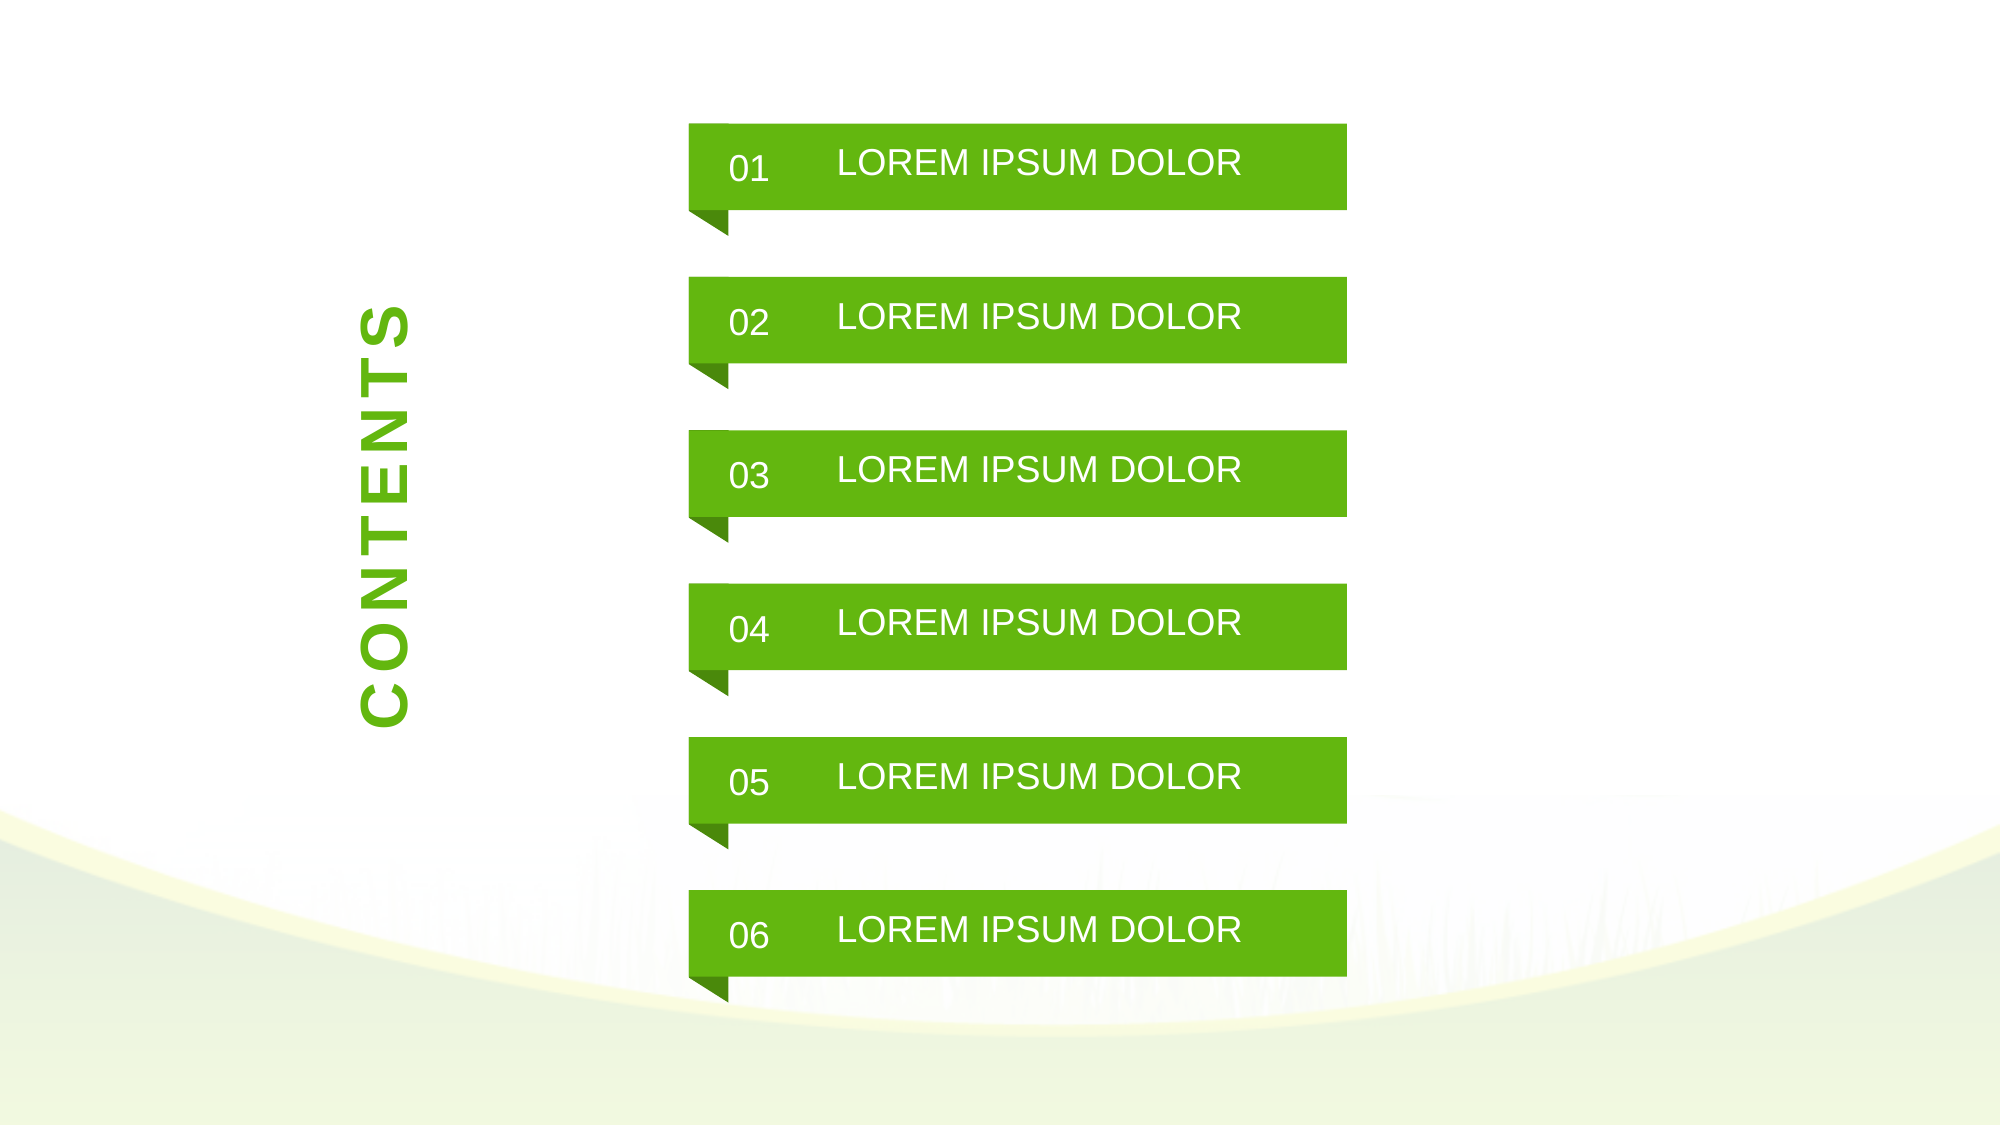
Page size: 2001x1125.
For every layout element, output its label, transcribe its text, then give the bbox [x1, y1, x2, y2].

text_box 05 [728, 749, 805, 812]
text_box LOREM IPSUM DOLOR [688, 736, 1348, 825]
text_box LOREM IPSUM DOLOR [688, 276, 1348, 364]
text_box [687, 122, 730, 238]
text_box [687, 429, 730, 545]
text_box [687, 275, 730, 392]
text_box LOREM IPSUM DOLOR [688, 889, 1348, 978]
text_box [687, 582, 730, 699]
text_box LOREM IPSUM DOLOR [688, 582, 1348, 671]
text_box 02 [728, 289, 805, 352]
text_box [687, 889, 730, 1005]
text_box 01 [728, 135, 805, 198]
text_box LOREM IPSUM DOLOR [688, 123, 1348, 211]
text_box 03 [728, 442, 805, 505]
text_box 06 [728, 902, 805, 965]
text_box LOREM IPSUM DOLOR [688, 429, 1348, 518]
text_box [687, 735, 730, 852]
text_box 04 [728, 596, 805, 658]
text_box CONTENTS [259, 238, 422, 798]
